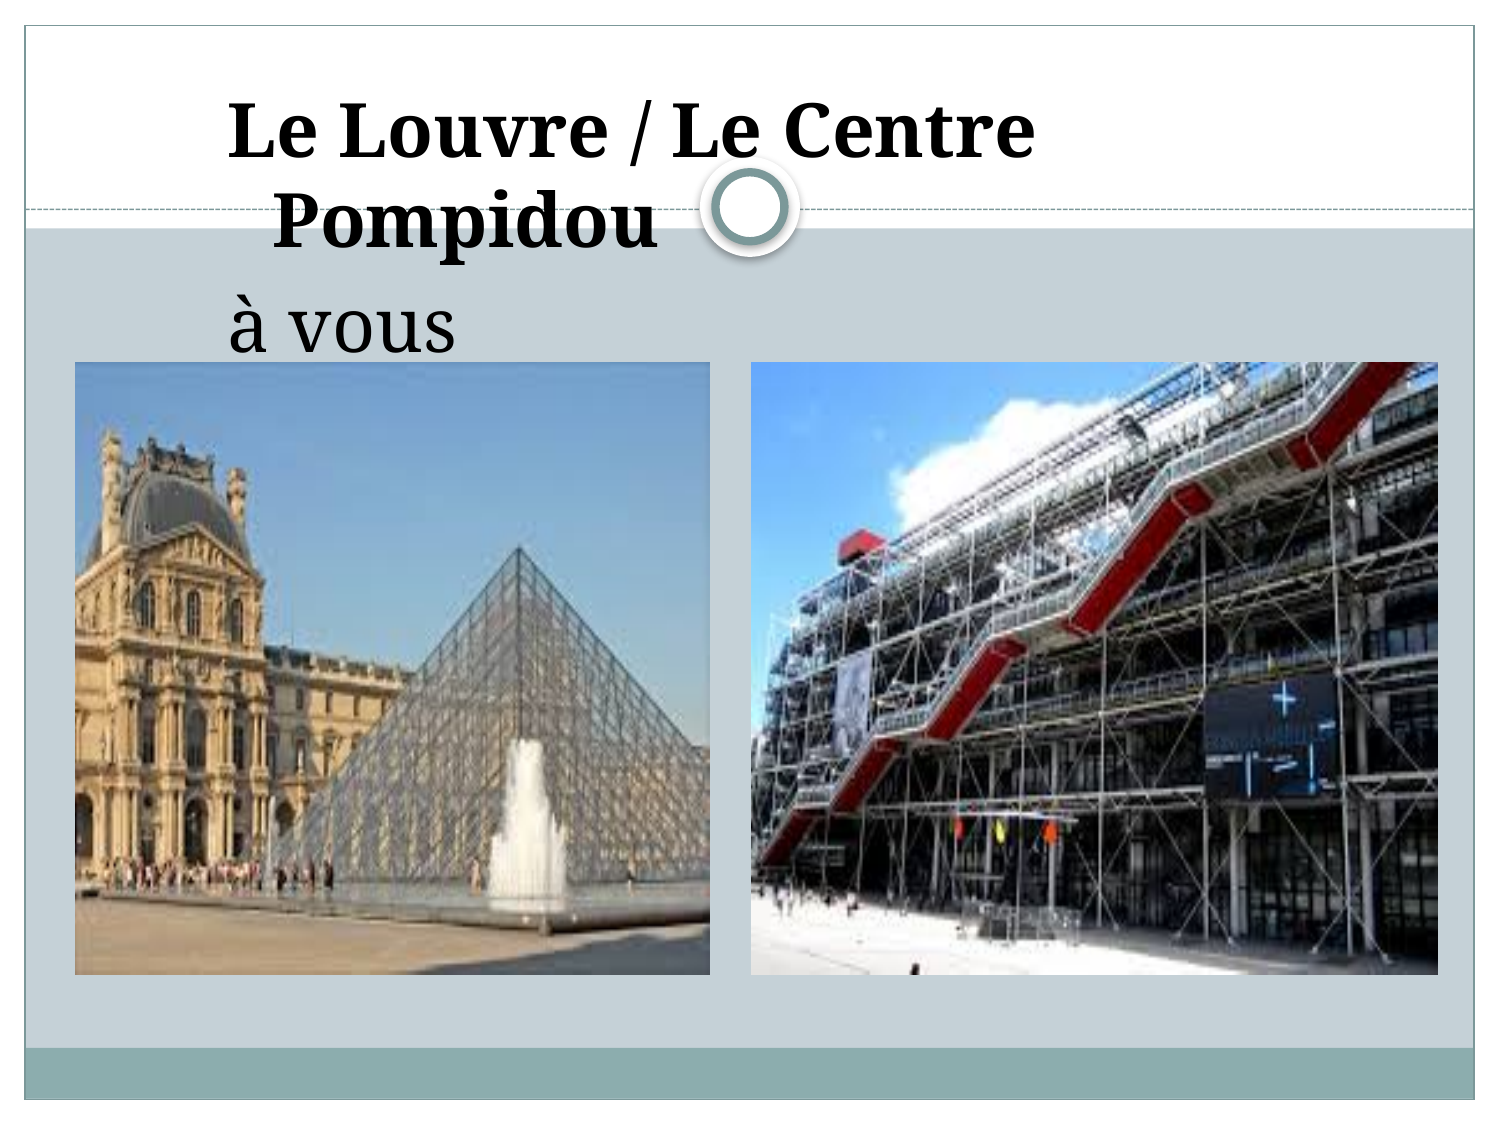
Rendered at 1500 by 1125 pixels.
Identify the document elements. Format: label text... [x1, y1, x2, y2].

picture [74, 362, 711, 976]
picture [751, 362, 1438, 976]
list Le Louvre / Le Centre Pompidou à vous [212, 75, 1425, 375]
